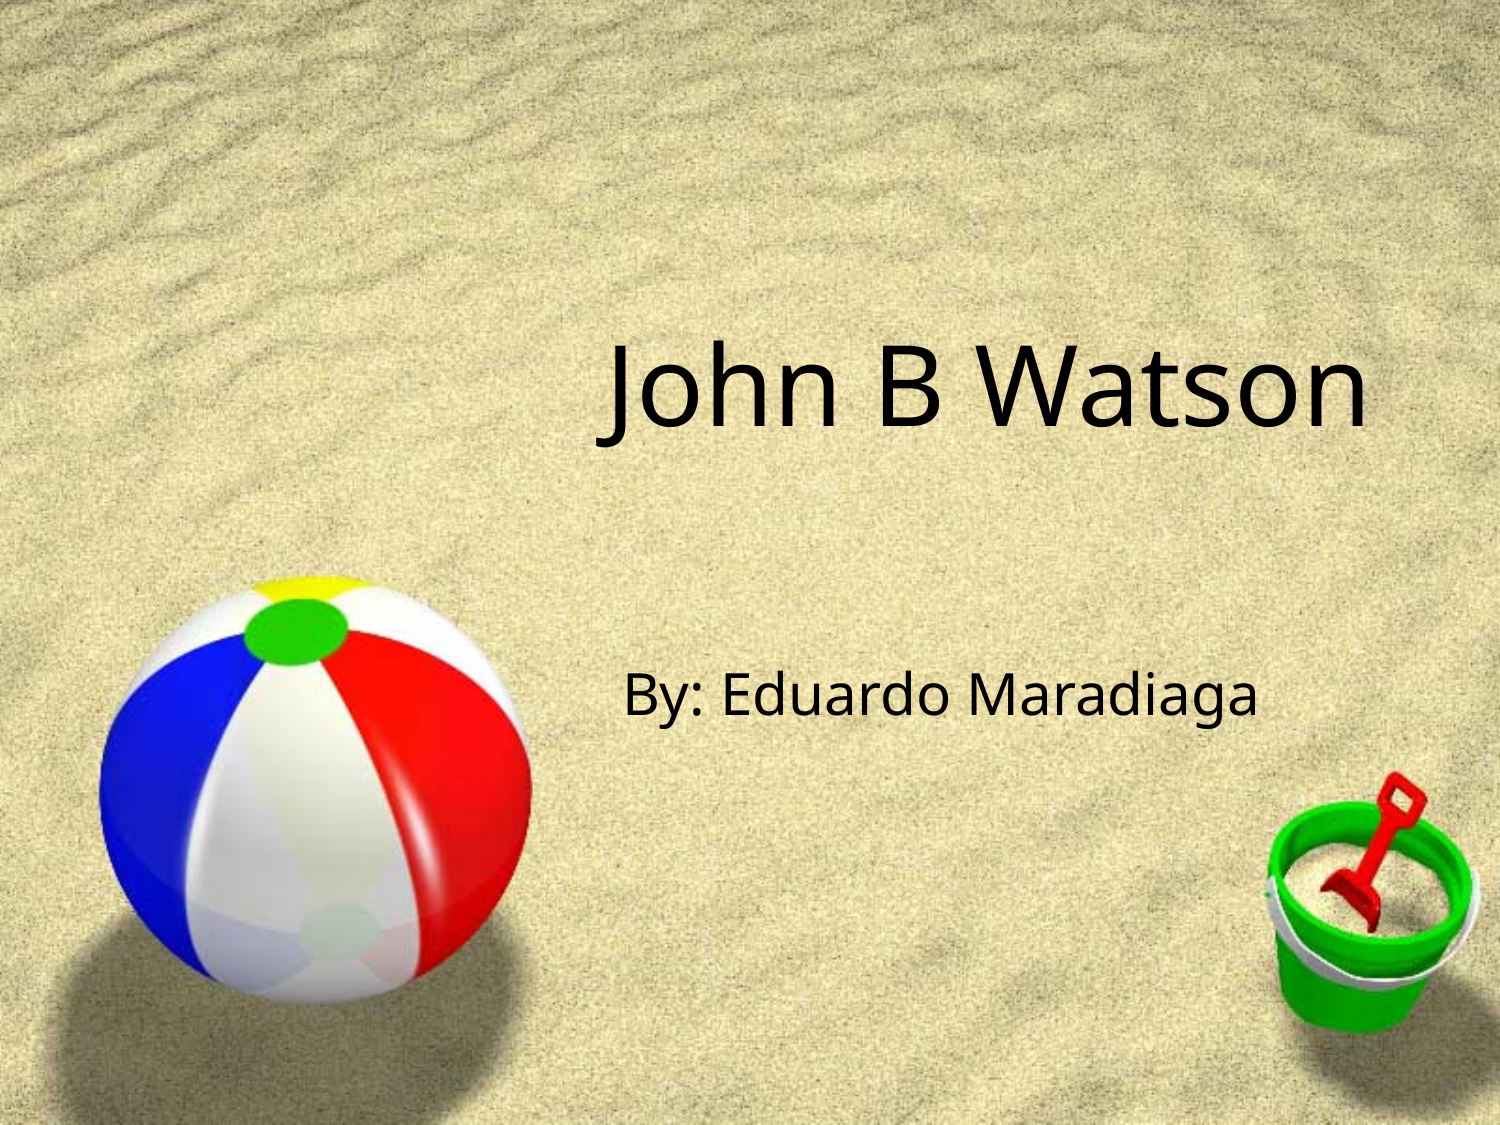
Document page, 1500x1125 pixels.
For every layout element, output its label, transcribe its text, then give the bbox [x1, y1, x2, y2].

picture [0, 0, 1500, 1125]
subtitle By: Eduardo Maradiaga [224, 649, 1276, 938]
title John B Watson [112, 287, 1388, 476]
